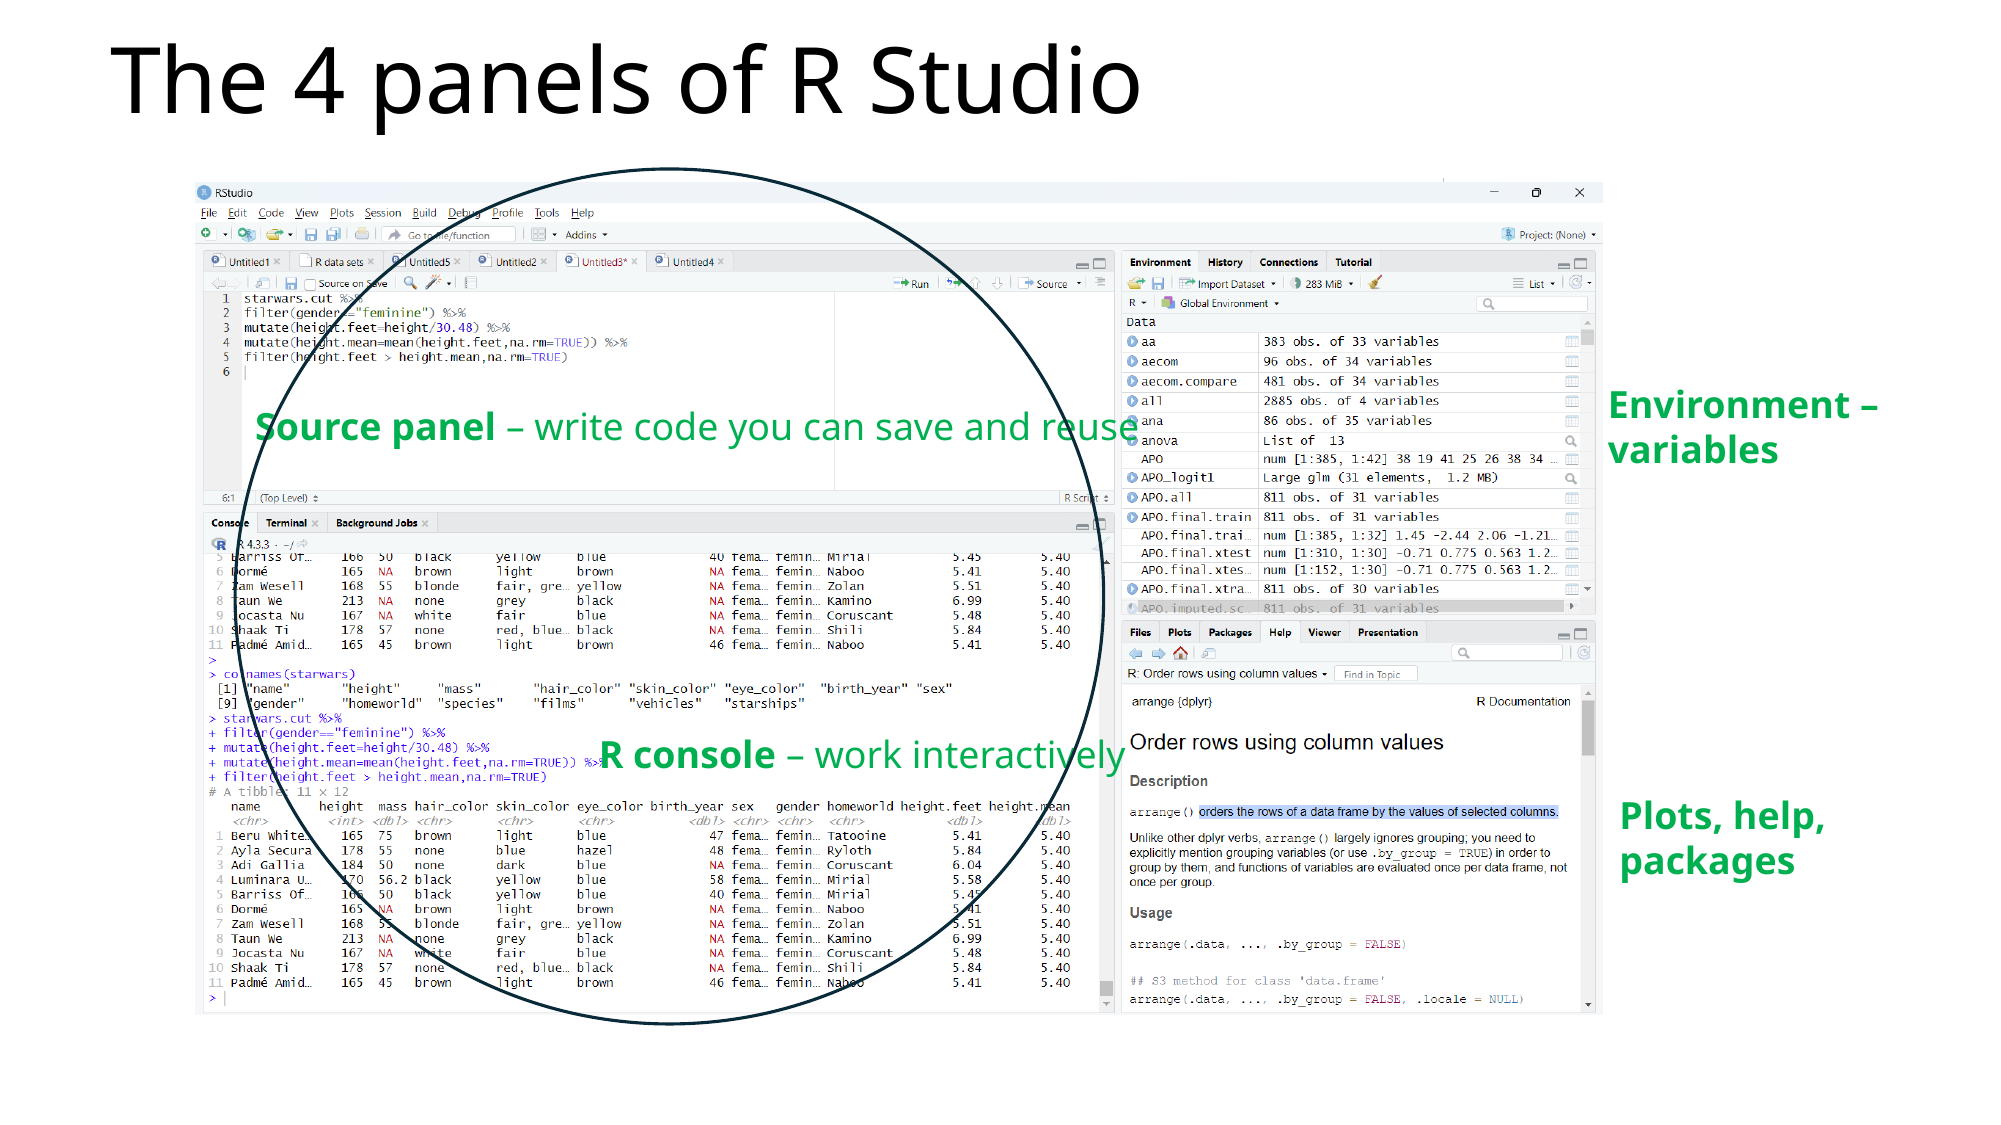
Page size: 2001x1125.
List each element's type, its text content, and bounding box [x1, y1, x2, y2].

text_box [573, 167, 766, 178]
text_box [573, 1015, 766, 1026]
text_box Environment – variables [1604, 373, 1904, 478]
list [194, 178, 1604, 1015]
title The 4 panels of R Studio [95, 0, 1820, 193]
text_box Plots, help, packages [1604, 784, 1851, 890]
